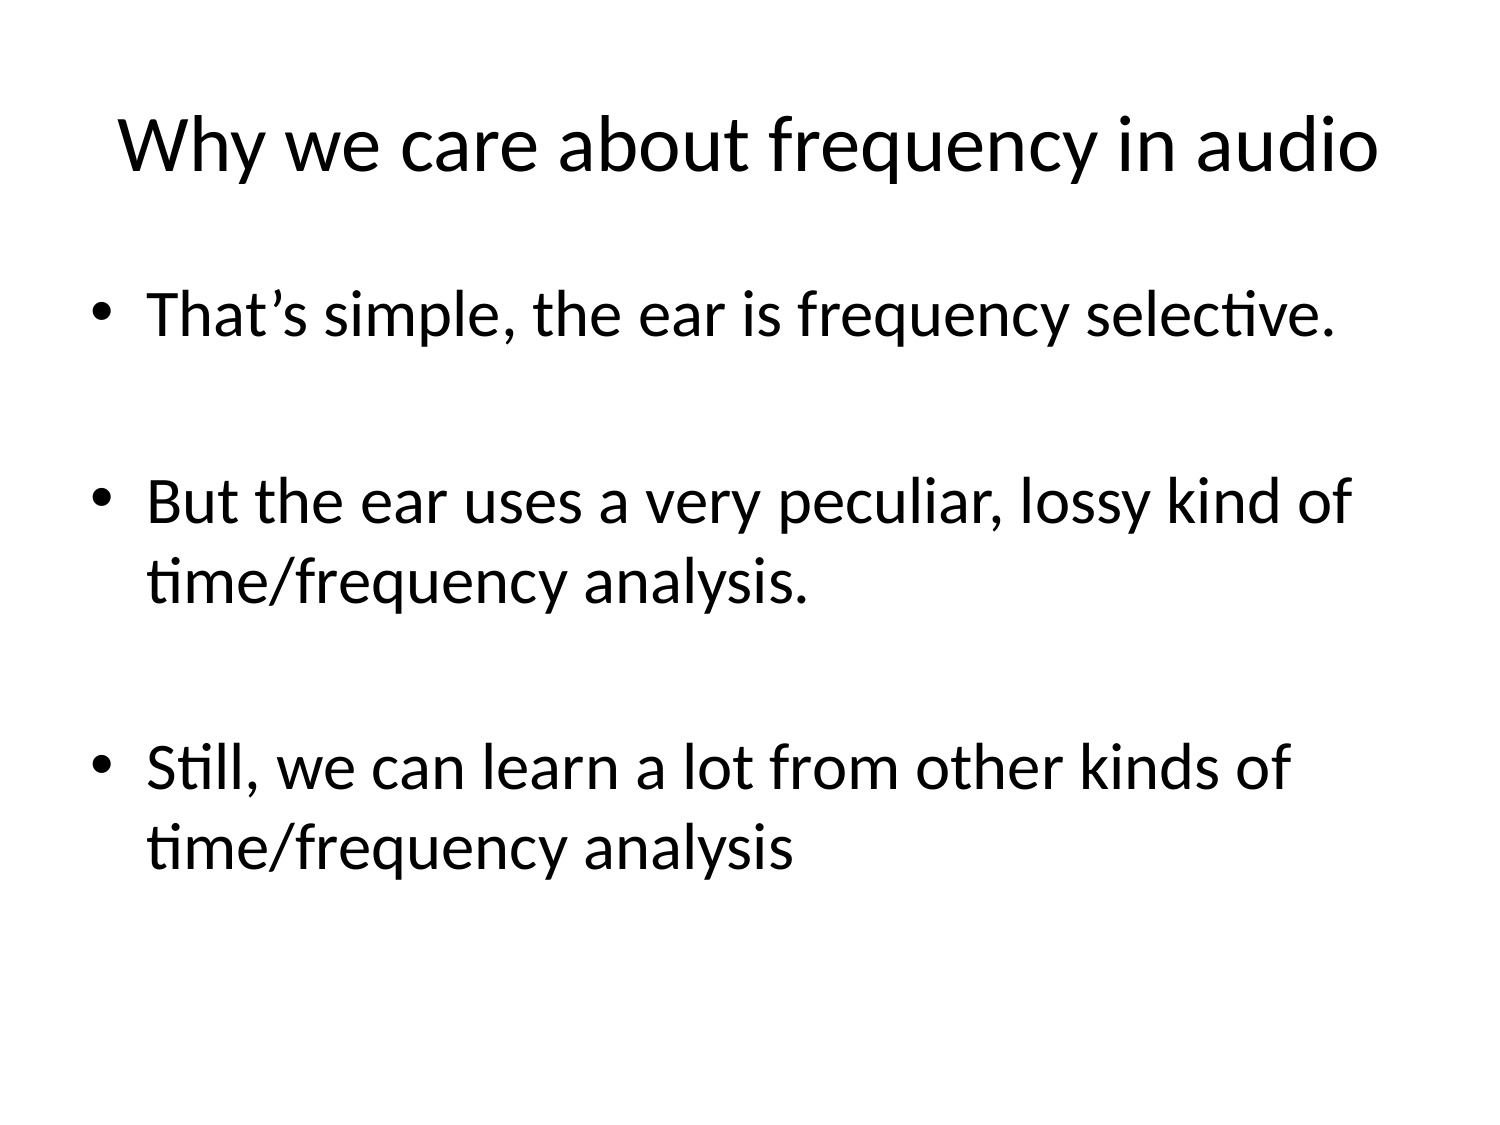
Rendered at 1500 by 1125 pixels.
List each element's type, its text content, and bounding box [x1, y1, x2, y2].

list That’s simple, the ear is frequency selective. But the ear uses a very peculiar, lossy kind of time/frequency analysis. Still, we can learn a lot from other kinds of time/frequency analysis [75, 262, 1425, 1005]
title Why we care about frequency in audio [75, 45, 1425, 233]
